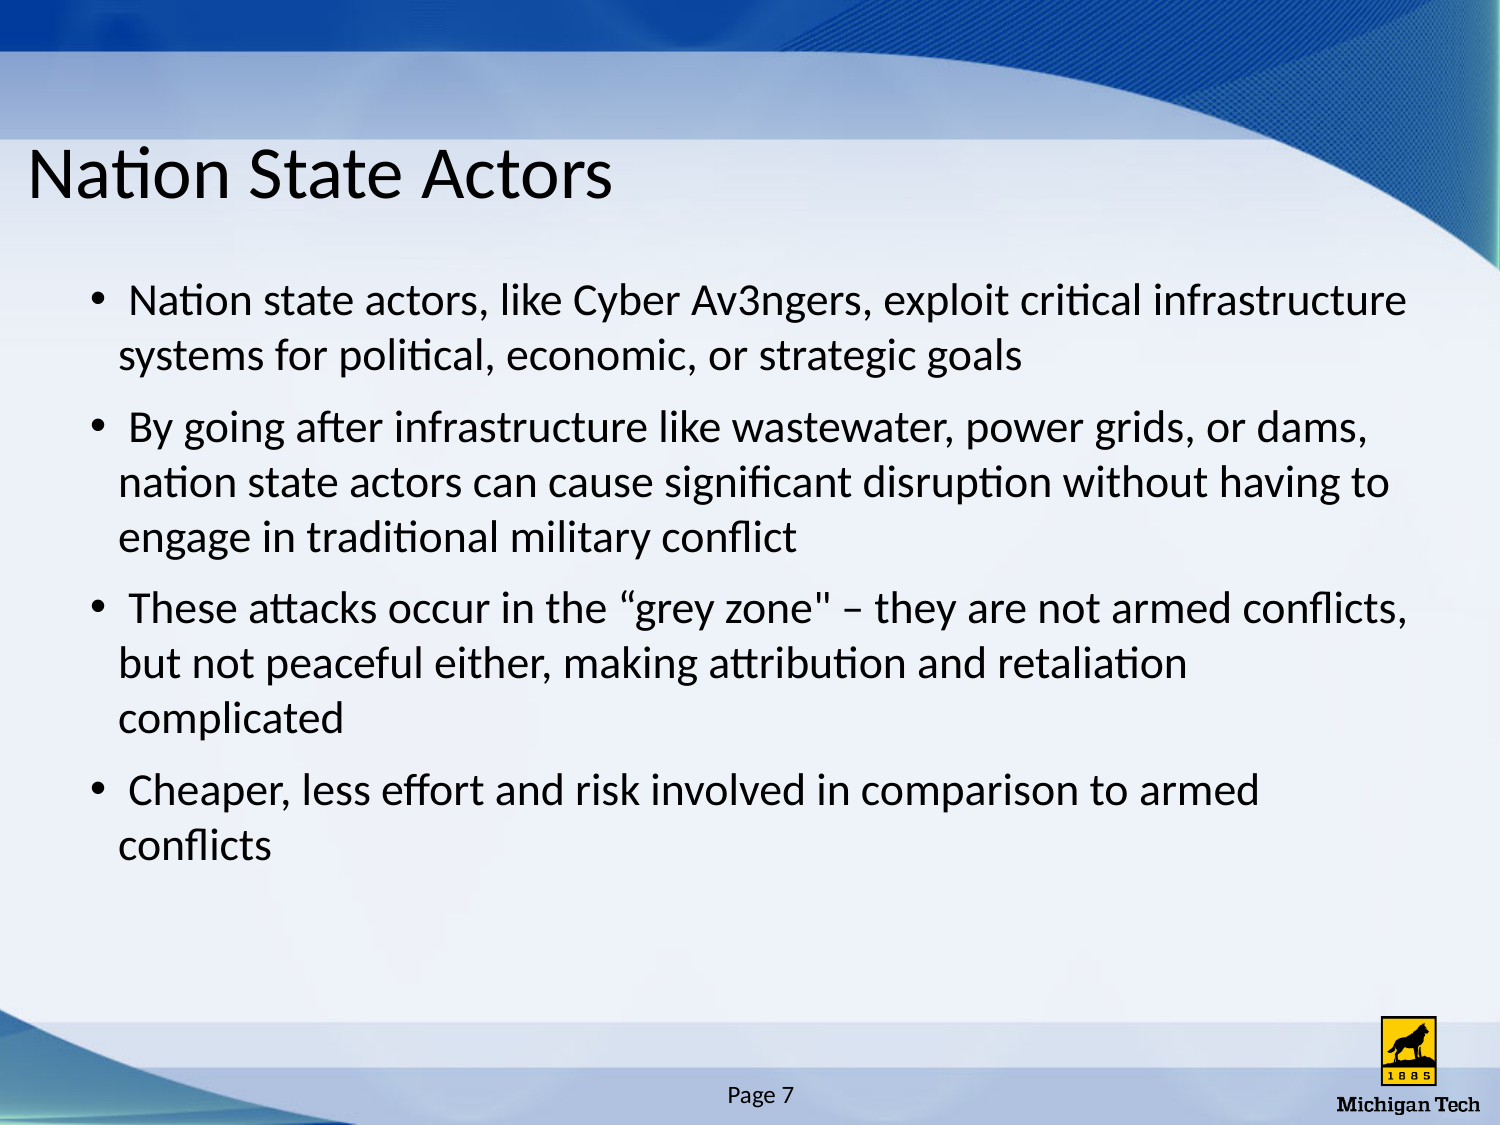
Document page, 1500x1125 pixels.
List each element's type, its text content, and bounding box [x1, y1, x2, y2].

title Nation State Actors [12, 75, 1263, 263]
list Nation state actors, like Cyber Av3ngers, exploit critical infrastructure systems for political, economic, or strategic goals By going after infrastructure like wastewater, power grids, or dams, nation state actors can cause significant disruption without having to engage in traditional military conflict These attacks occur in the “grey zone" – they are not armed conflicts, but not peaceful either, making attribution and retaliation complicated Cheaper, less effort and risk involved in comparison to armed conflicts [75, 262, 1425, 1063]
picture [0, 0, 1500, 1125]
